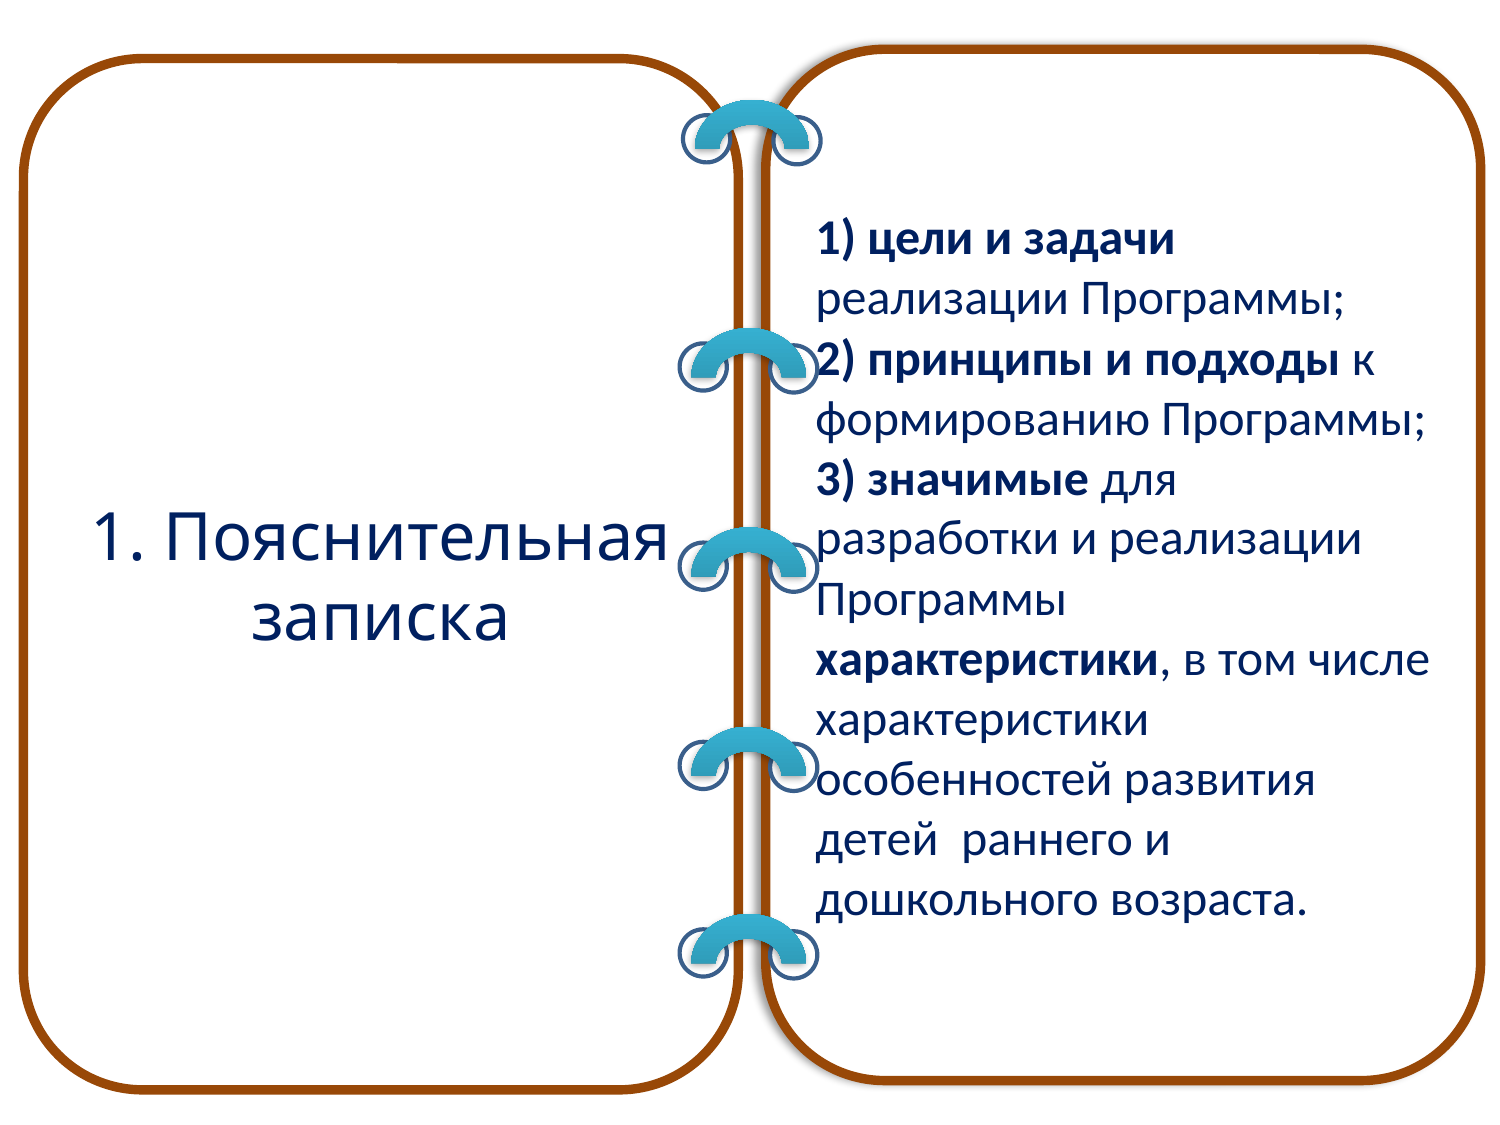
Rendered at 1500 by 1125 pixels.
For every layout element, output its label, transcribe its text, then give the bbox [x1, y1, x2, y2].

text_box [679, 327, 818, 427]
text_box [679, 527, 818, 626]
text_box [679, 913, 818, 1013]
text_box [679, 726, 818, 825]
text_box 1. Пояснительная записка [21, 56, 741, 1092]
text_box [682, 99, 821, 199]
text_box 1) цели и задачи реализации Программы; 2) принципы и подходы к формированию Программы; 3) значимые для разработки и реализации Программы характеристики, в том числе характеристики особенностей развития детей раннего и дошкольного возраста. [763, 47, 1483, 1083]
